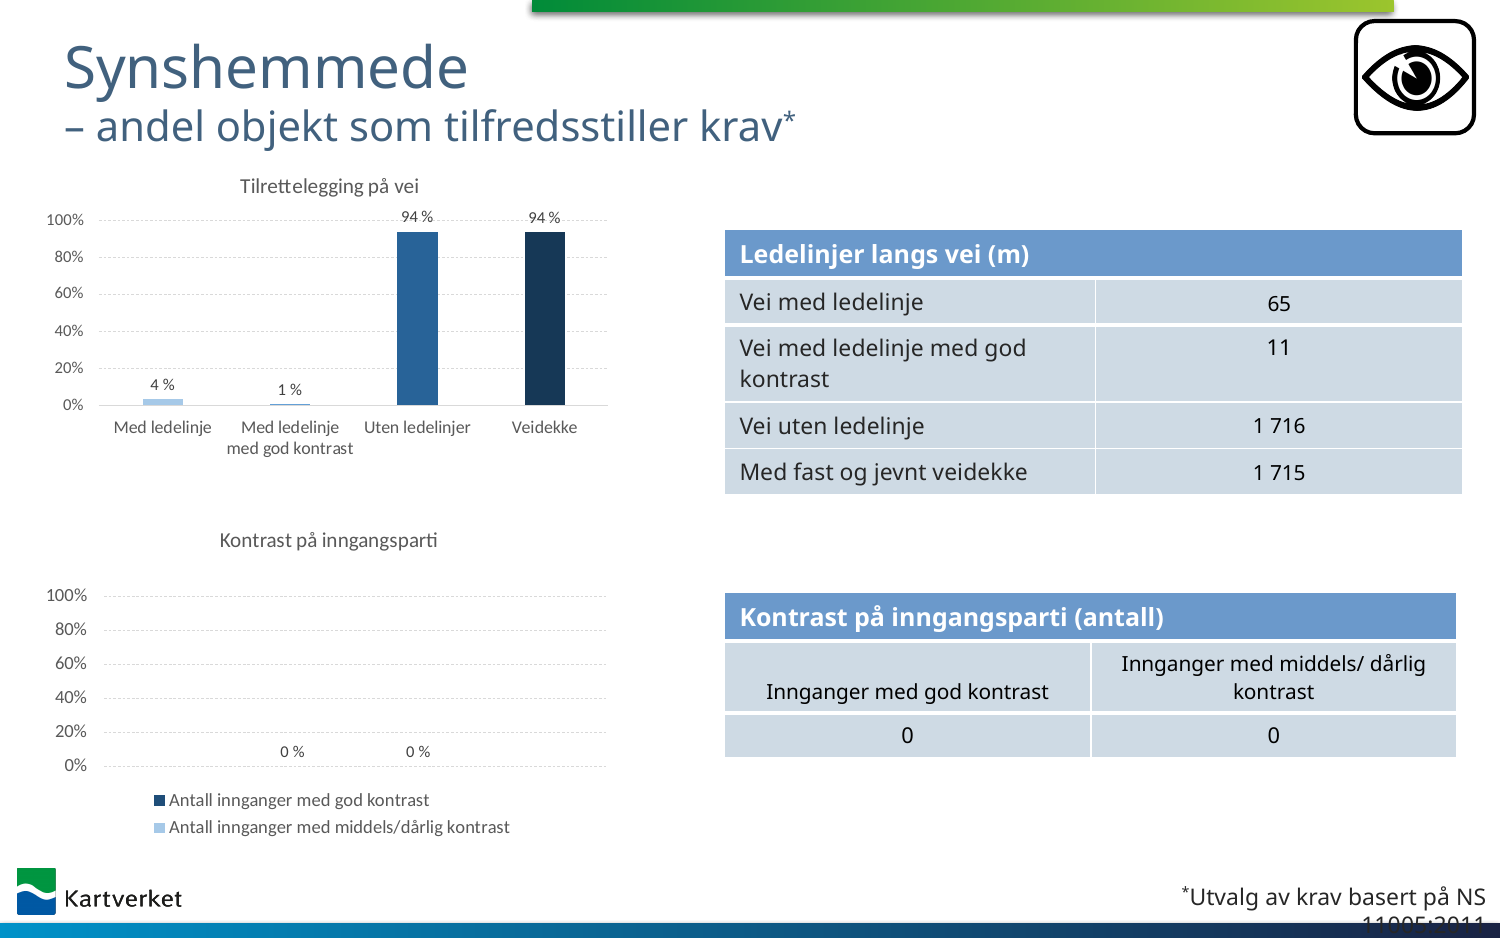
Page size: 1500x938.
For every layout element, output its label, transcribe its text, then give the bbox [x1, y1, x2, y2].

table_cell Vei uten ledelinje [725, 403, 1095, 448]
table_header Ledelinjer langs vei (m) [725, 230, 1462, 276]
table_cell Vei med ledelinje [725, 280, 1095, 323]
table_cell 1 715 [1096, 449, 1462, 494]
table_cell 65 [1096, 280, 1462, 323]
text_box *Utvalg av krav basert på NS 11005:2011 [1068, 873, 1500, 938]
table_header Kontrast på inngangsparti (antall) [725, 593, 1456, 639]
table_cell 1 716 [1096, 403, 1462, 448]
table_cell 11 [1096, 327, 1462, 401]
table_cell Med fast og jevnt veidekke [725, 449, 1095, 494]
table_cell Vei med ledelinje med god kontrast [725, 327, 1095, 401]
picture [41, 166, 618, 492]
table_cell Innganger med god kontrast [725, 643, 1090, 711]
picture [41, 520, 617, 846]
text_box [1355, 20, 1475, 134]
table_cell 0 [1092, 715, 1456, 757]
table_cell 0 [725, 715, 1090, 757]
text_box Synshemmede – andel objekt som tilfredsstiller krav* [49, 24, 1431, 158]
table_cell Innganger med middels/ dårlig kontrast [1092, 643, 1456, 711]
